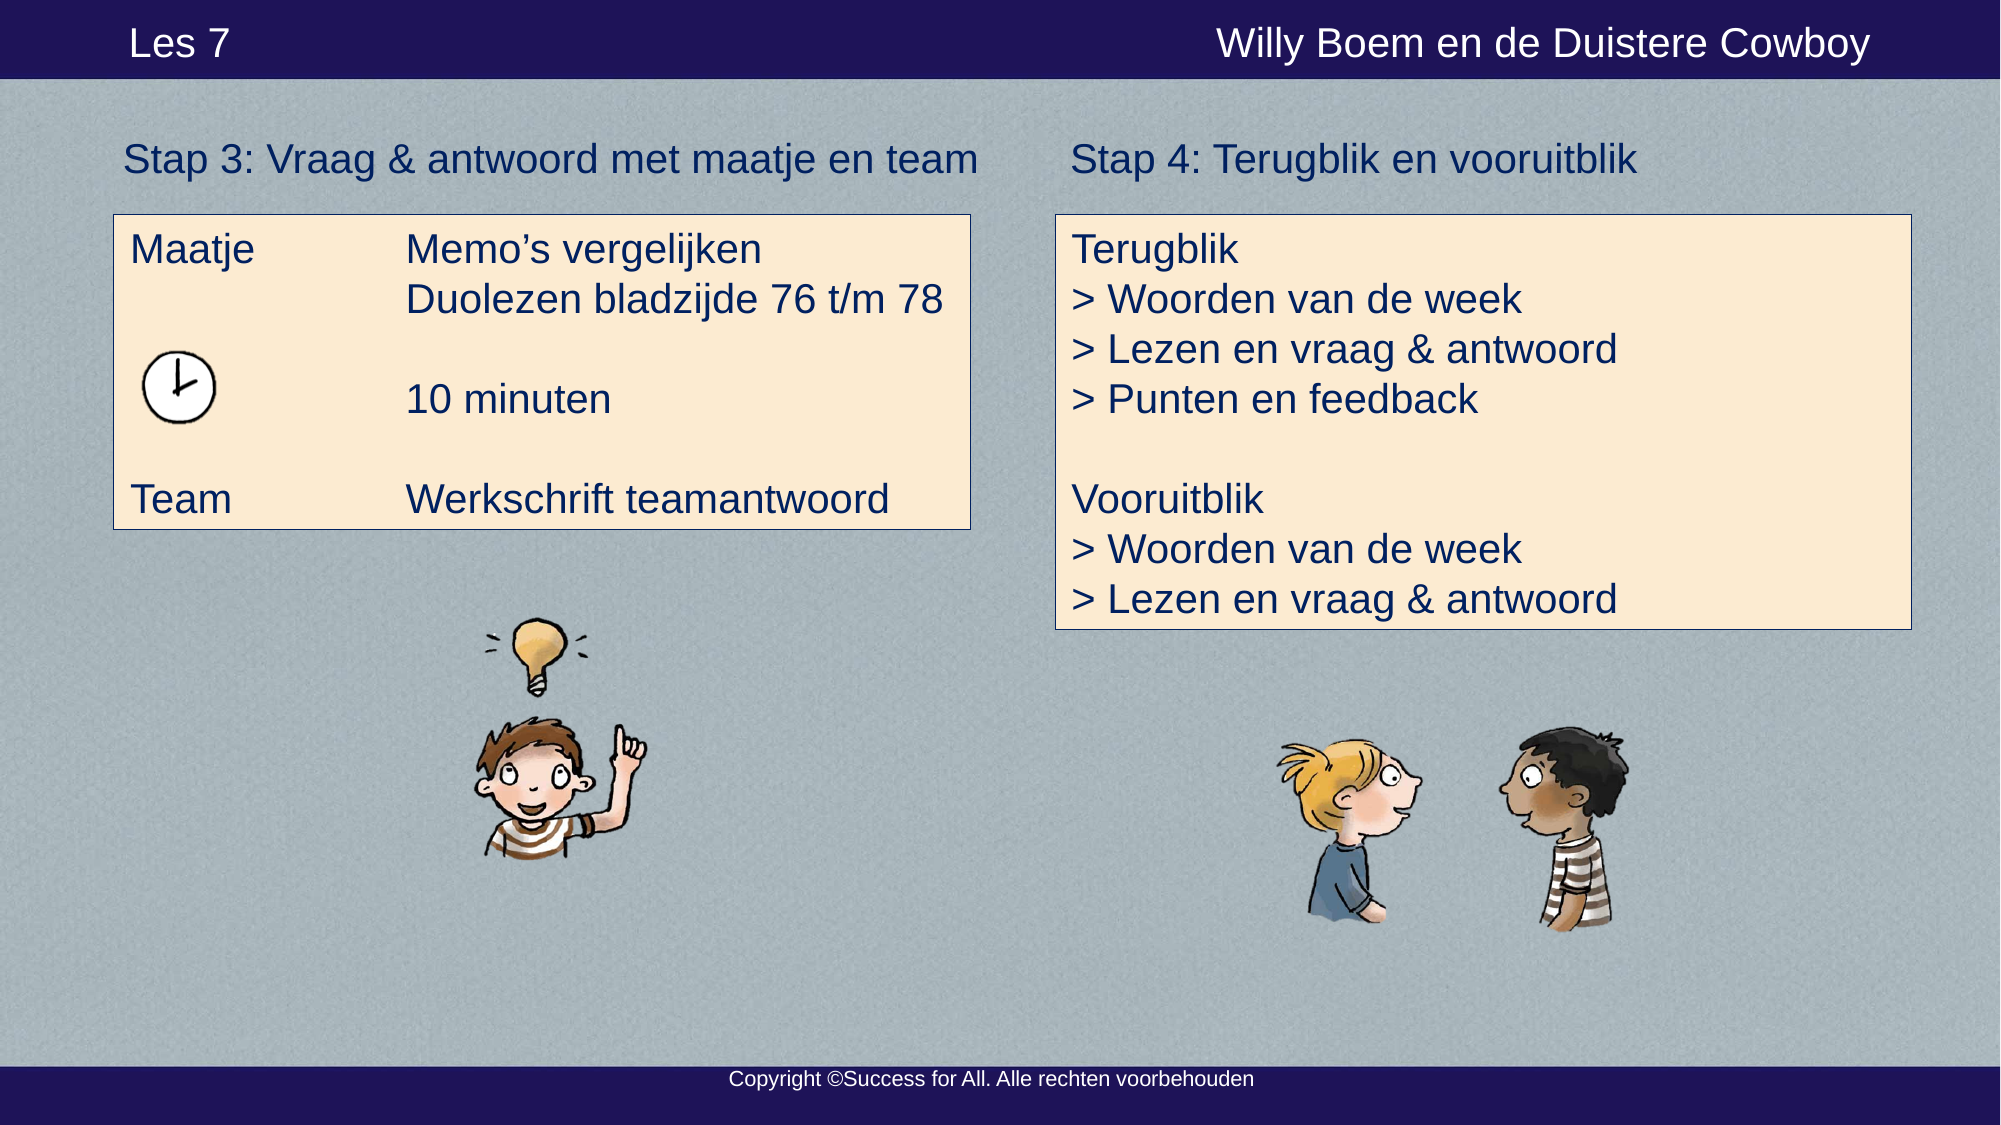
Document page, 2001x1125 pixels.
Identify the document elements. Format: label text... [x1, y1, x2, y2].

text_box Stap 4: Terugblik en vooruitblik [1055, 124, 1848, 189]
text_box Copyright ©Success for All. Alle rechten voorbehouden [0, 1056, 1992, 1124]
text_box Les 7 [114, 8, 354, 73]
picture [0, 0, 2001, 1125]
text_box Willy Boem en de Duistere Cowboy [999, 8, 1886, 73]
text_box Terugblik > Woorden van de week > Lezen en vraag & antwoord > Punten en feedback Vooruitblik > Woorden van de week > Lezen en vraag & antwoord [1055, 214, 1912, 630]
text_box Stap 3: Vraag & antwoord met maatje en team [108, 124, 1030, 189]
text_box Maatje Memo’s vergelijken Duolezen bladzijde 76 t/m 78 10 minuten Team Werkschrift teamantwoord [113, 214, 971, 530]
